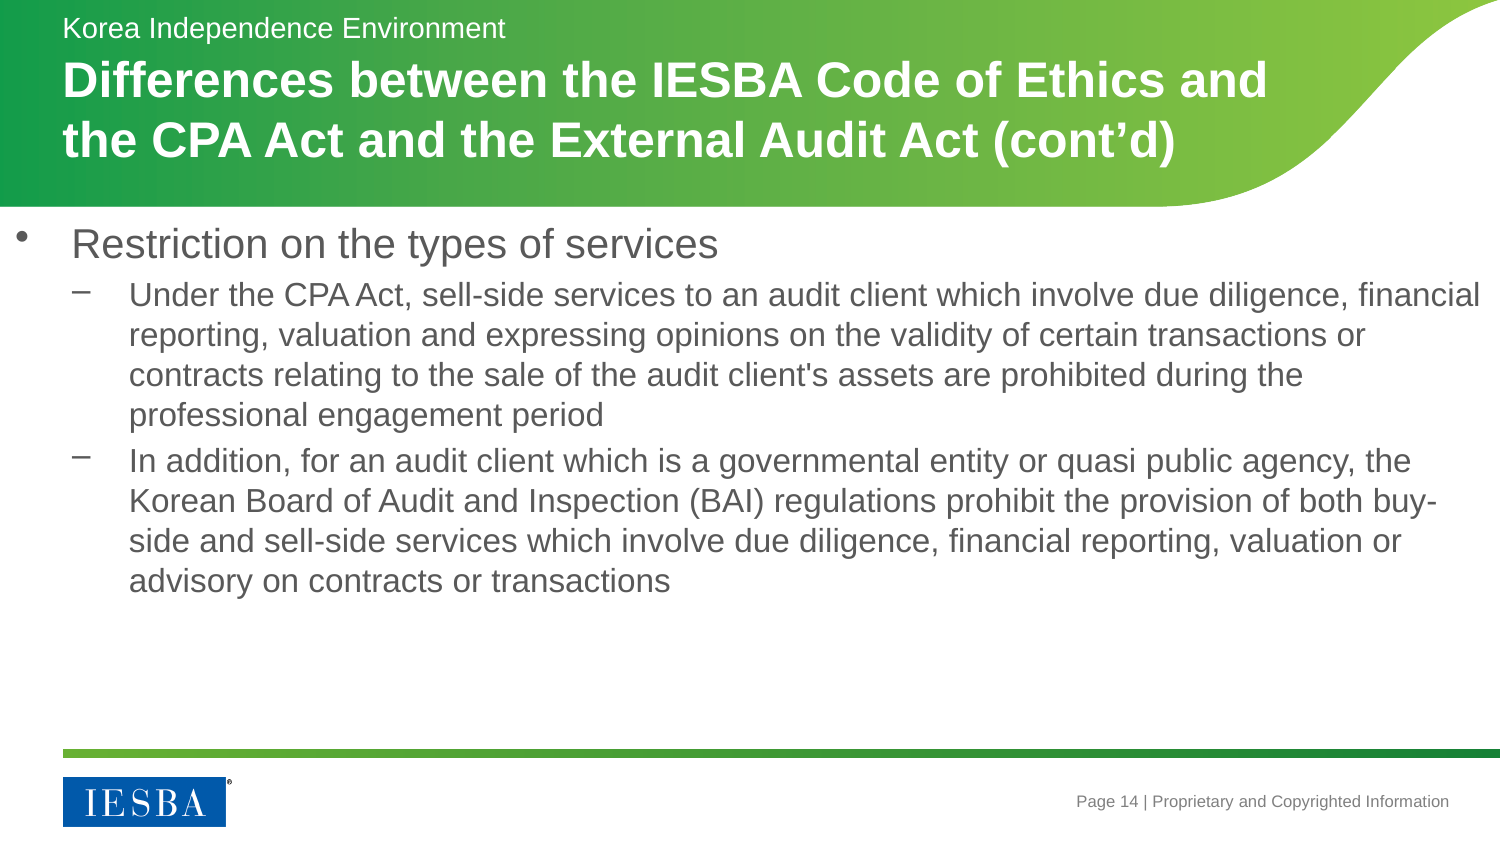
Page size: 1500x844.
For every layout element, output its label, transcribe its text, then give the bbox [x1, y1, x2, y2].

picture [63, 777, 232, 827]
title Differences between the IESBA Code of Ethics and the CPA Act and the External Audit Act (cont’d) [62, 75, 1300, 141]
picture [0, 0, 1500, 207]
list Restriction on the types of services Under the CPA Act, sell-side services to an audit client which involve due diligence, financial reporting, valuation and expressing opinions on the validity of certain transactions or contracts relating to the sale of the audit client's assets are prohibited during the professional engagement period In addition, for an audit client which is a governmental entity or quasi public agency, the Korean Board of Audit and Inspection (BAI) regulations prohibit the provision of both buy-side and sell-side services which involve due diligence, financial reporting, valuation or advisory on contracts or transactions [0, 209, 1500, 747]
subtitle Korea Independence Environment [62, 9, 688, 47]
